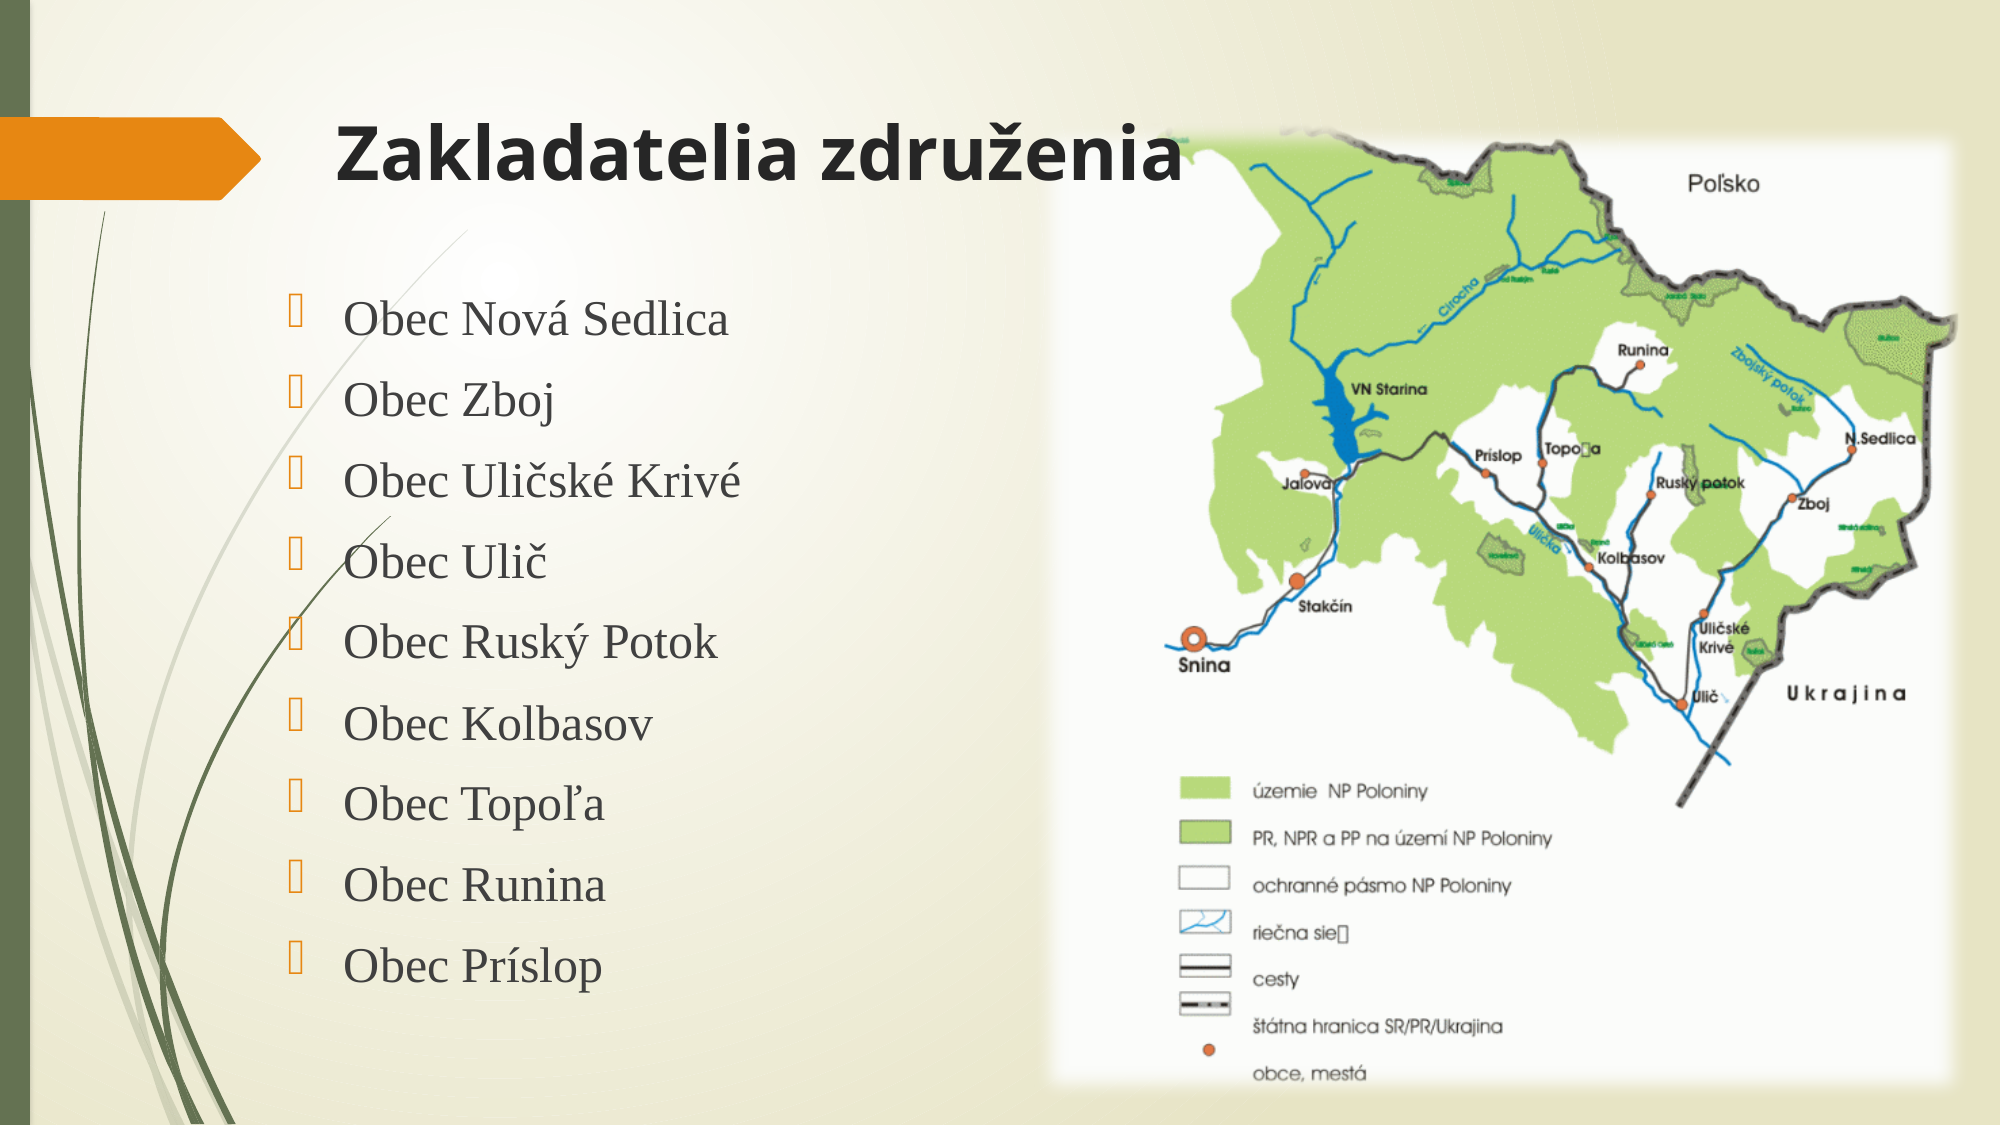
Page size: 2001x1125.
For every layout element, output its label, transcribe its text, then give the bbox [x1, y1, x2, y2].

list Obec Nová Sedlica Obec Zboj Obec Uličské Krivé Obec Ulič Obec Ruský Potok Obec Kolbasov Obec Topoľa Obec Runina Obec Príslop [272, 278, 1028, 1101]
title Zakladatelia združenia [321, 98, 1784, 278]
picture [1033, 122, 1969, 1101]
